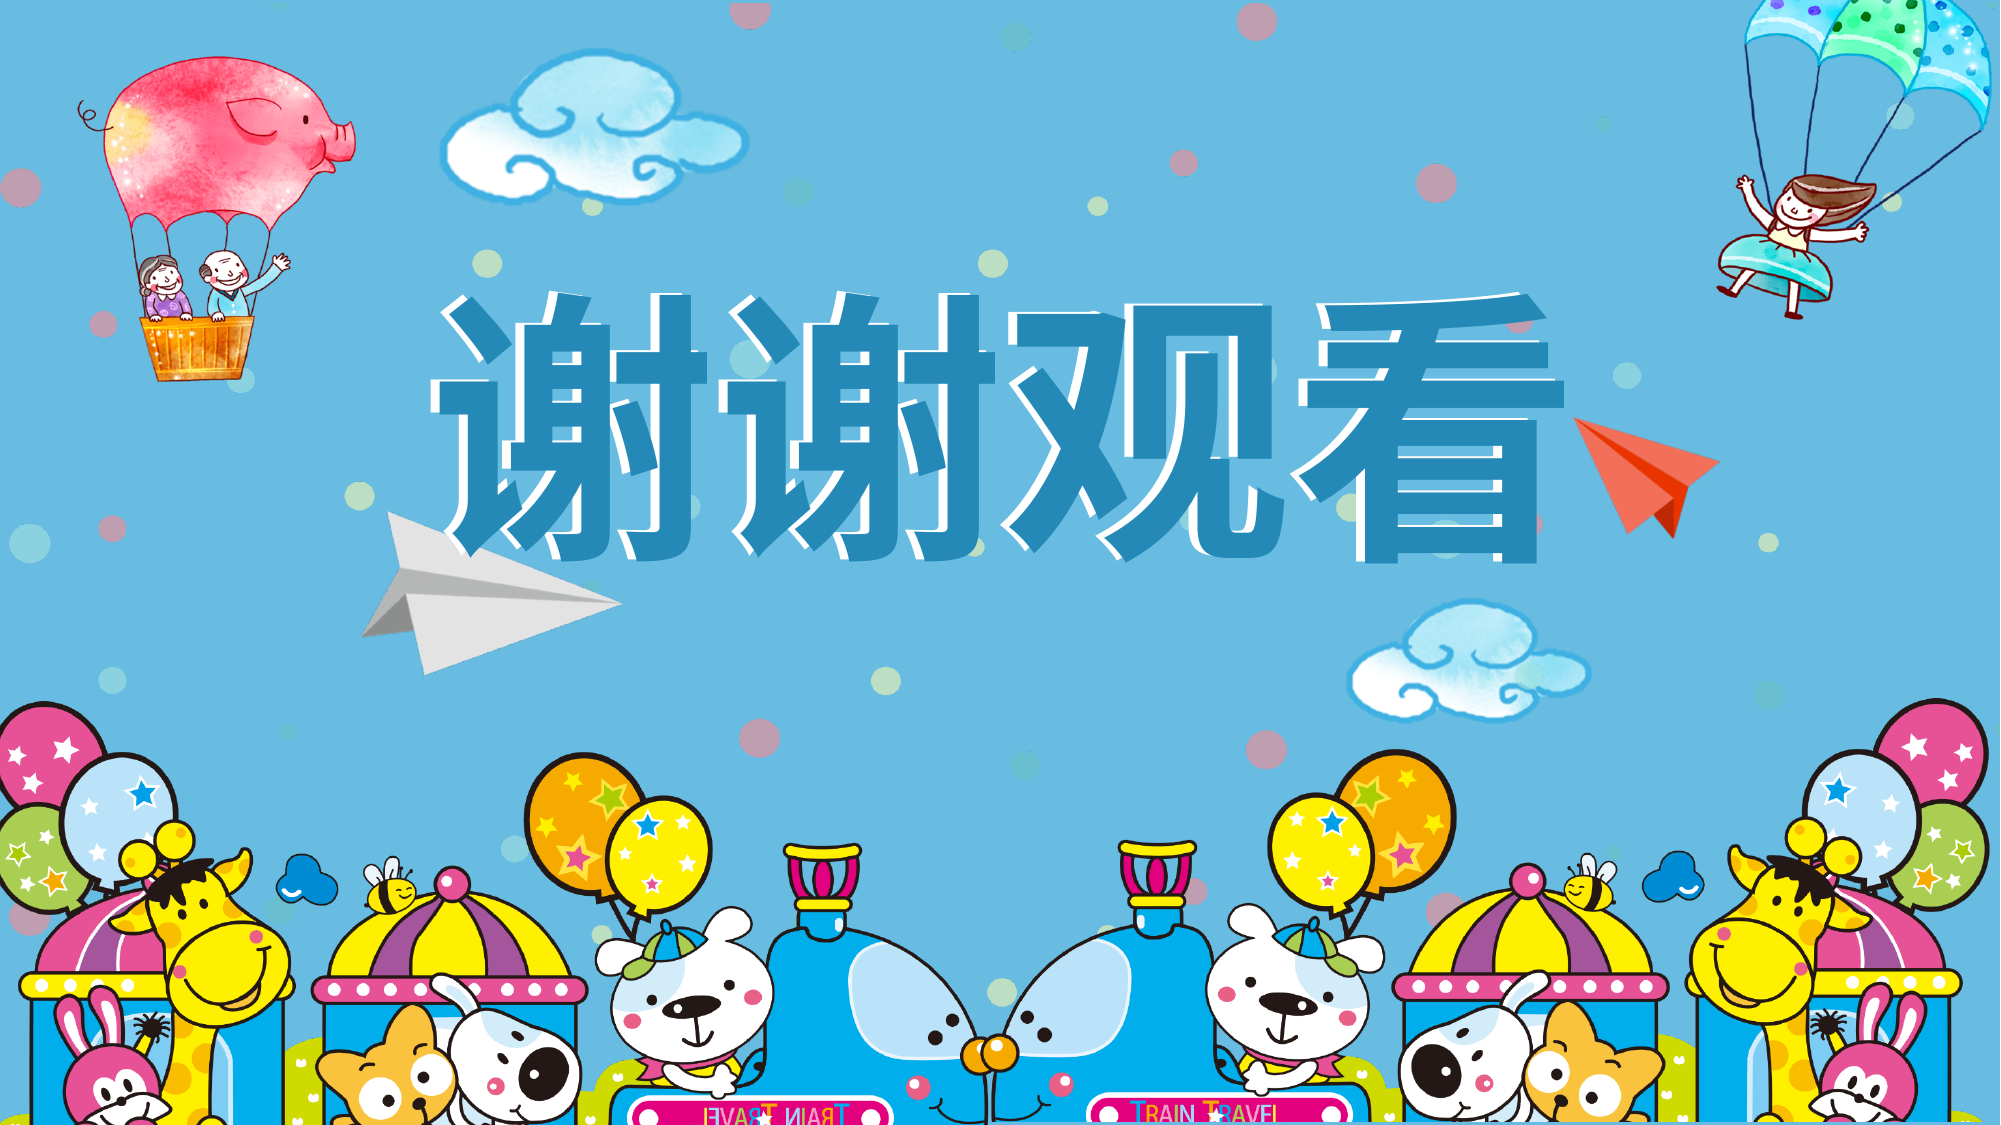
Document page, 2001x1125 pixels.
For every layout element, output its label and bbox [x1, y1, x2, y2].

picture [1913, 0, 1989, 119]
picture [0, 417, 2000, 1125]
picture [907, 1076, 930, 1099]
text_box [380, 240, 1620, 606]
picture [1823, 0, 1924, 88]
picture [0, 0, 2000, 393]
picture [1747, 0, 1847, 54]
picture [1050, 1073, 1073, 1096]
